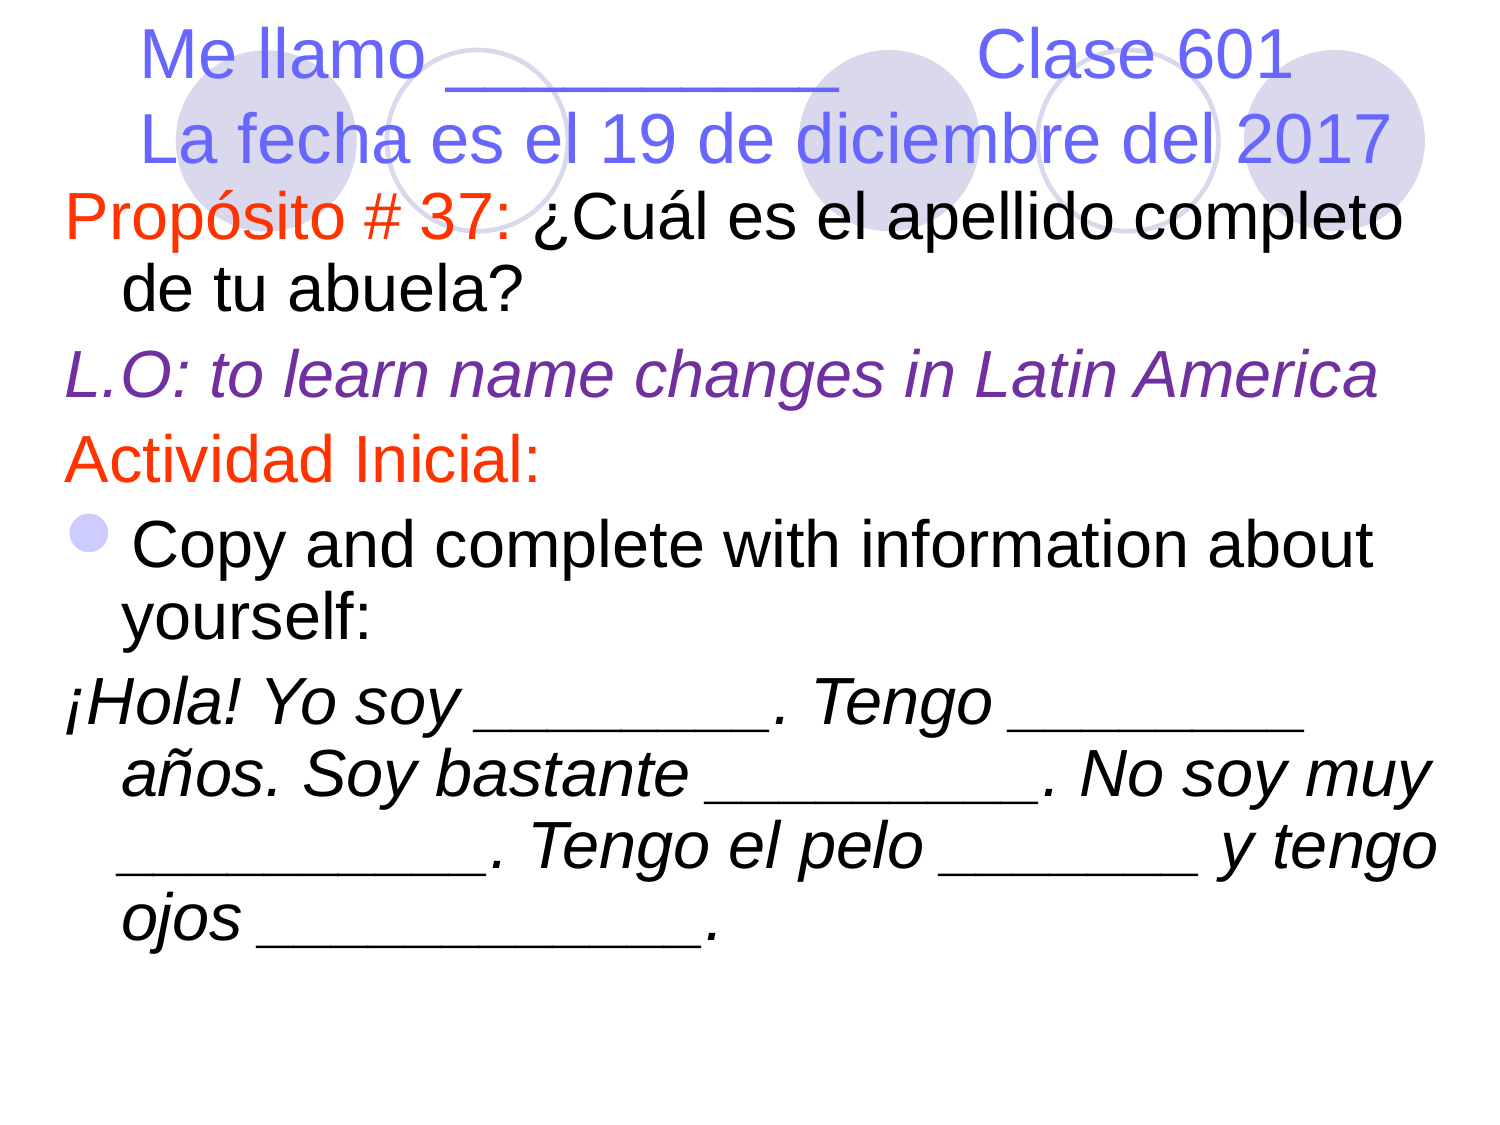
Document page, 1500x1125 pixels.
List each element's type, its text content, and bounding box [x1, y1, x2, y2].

text_box Me llamo __________ Clase 601 La fecha es el 19 de diciembre del 2017 [124, 0, 1463, 174]
text_box Propósito # 37: ¿Cuál es el apellido completo de tu abuela? L.O: to learn name changes in Latin America Actividad Inicial: Copy and complete with information about yourself: ¡Hola! Yo soy ________. Tengo ________ años. Soy bastante _________. No soy muy __________. Tengo el pelo _______ y tengo ojos ____________. [49, 174, 1475, 919]
